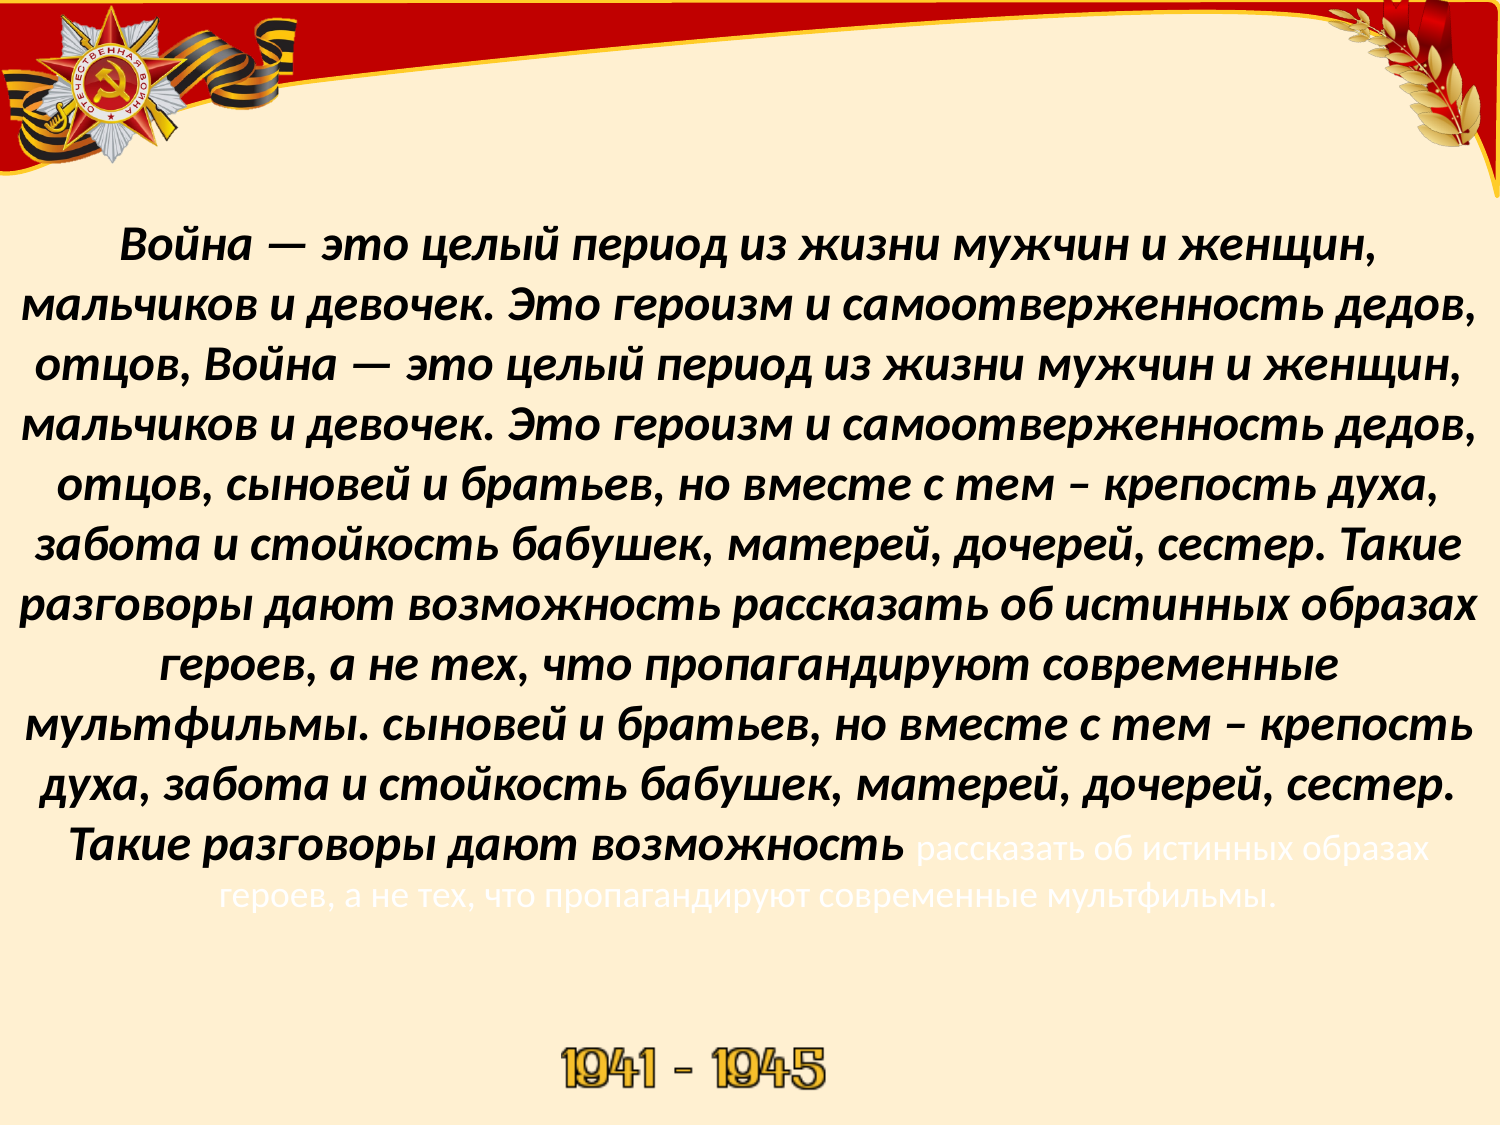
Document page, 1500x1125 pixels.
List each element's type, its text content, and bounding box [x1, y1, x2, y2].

text_box [298, 0, 1281, 85]
picture [0, 0, 298, 170]
picture [560, 1046, 833, 1092]
picture [1286, 0, 1500, 196]
text_box [1484, 156, 1500, 199]
text_box Война — это целый период из жизни мужчин и женщин, мальчиков и девочек. Это героизм и самоотверженность дедов, отцов, Война — это целый период из жизни мужчин и женщин, мальчиков и девочек. Это героизм и самоотверженность дедов, отцов, сыновей и братьев, но вместе с тем – крепость духа, забота и стойкость бабушек, матерей, дочерей, сестер. Такие разговоры дают возможность рассказать об истинных образах героев, а не тех, что пропагандируют современные мультфильмы. сыновей и братьев, но вместе с тем – крепость духа, забота и стойкость бабушек, матерей, дочерей, сестер. Такие разговоры дают возможность рассказать об истинных образах героев, а не тех, что пропагандируют современные мультфильмы. [0, 14, 1500, 1125]
